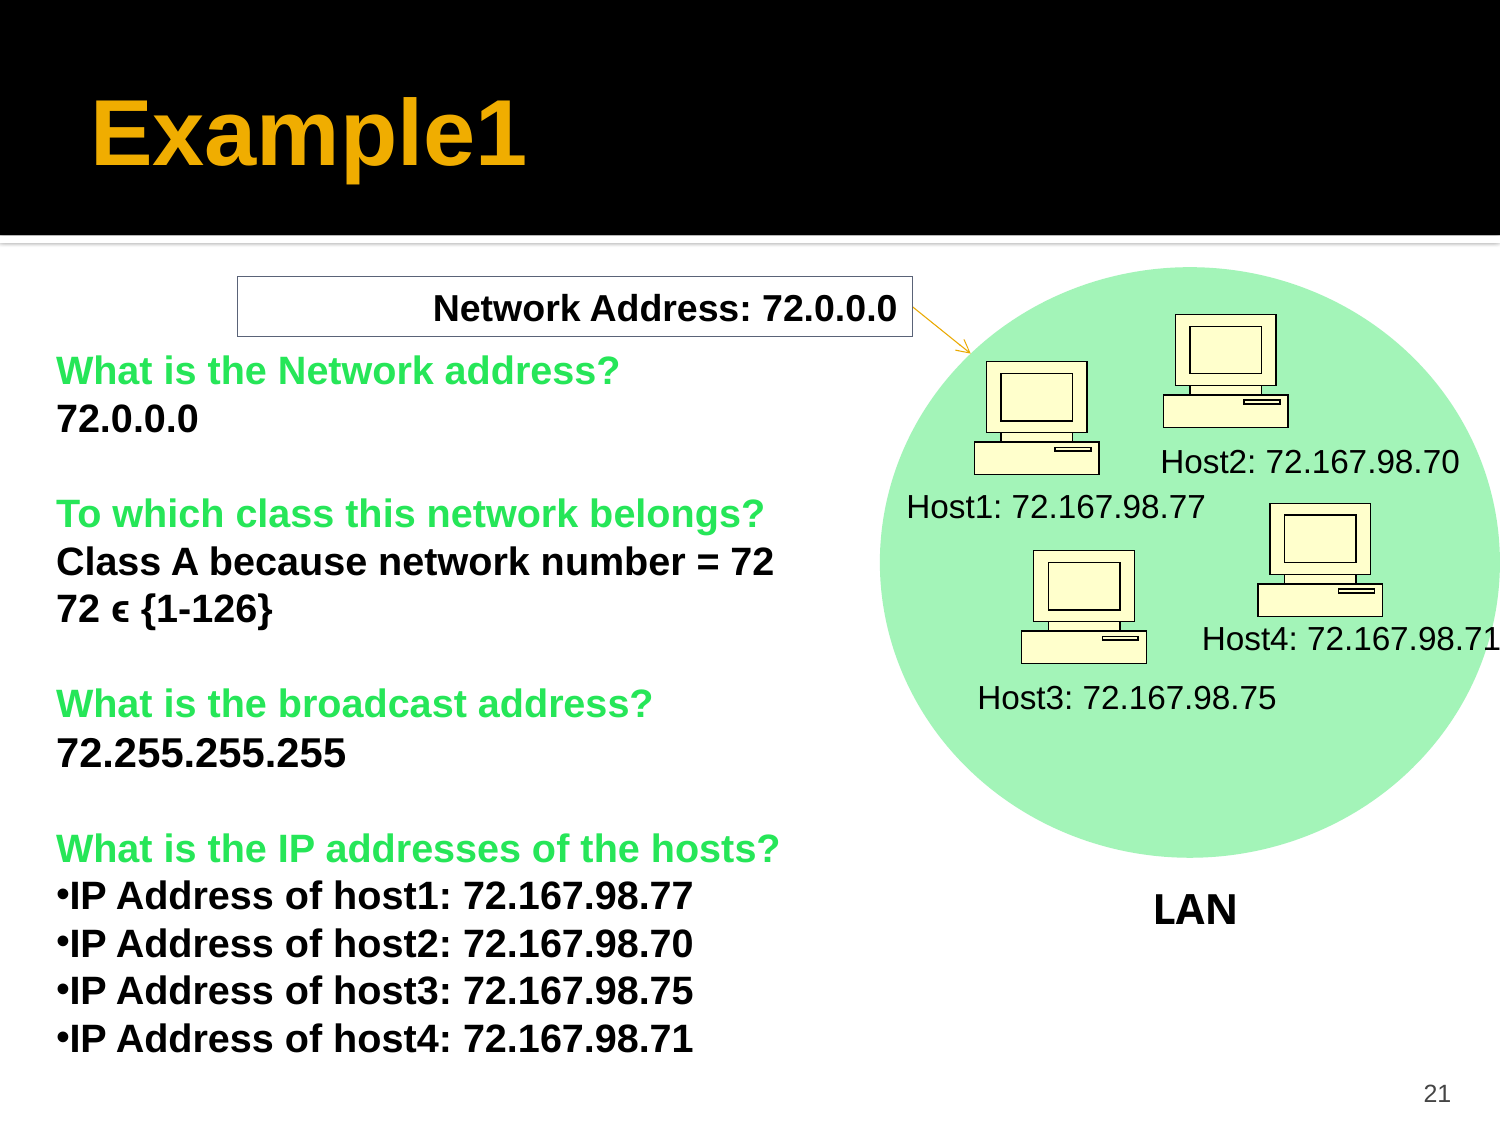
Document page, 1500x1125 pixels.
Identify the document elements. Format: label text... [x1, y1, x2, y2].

text_box [982, 263, 1473, 432]
text_box [1353, 665, 1485, 819]
text_box [1175, 314, 1277, 338]
text_box [1353, 488, 1500, 609]
text_box [1353, 503, 1383, 609]
slide_number 21 [1353, 1062, 1467, 1108]
text_box Network Address: 72.0.0.0 [237, 276, 913, 337]
text_box Host2: 72.167.98.70 [1353, 432, 1500, 488]
title Example1 [75, 25, 1425, 231]
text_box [912, 307, 971, 354]
text_box Host4: 72.167.98.71 [1353, 609, 1500, 665]
text_box LAN [1137, 875, 1263, 940]
text_box What is the Network address? 72.0.0.0 To which class this network belongs? Class A because network number = 72 72 ϵ {1-126} What is the broadcast address? 72.255.255.255 What is the IP addresses of the hosts? IP Address of host1: 72.167.98.77 IP Address of host2: 72.167.98.70 IP Address of host3: 72.167.98.75 IP Address of host4: 72.167.98.71 [41, 338, 1353, 1116]
